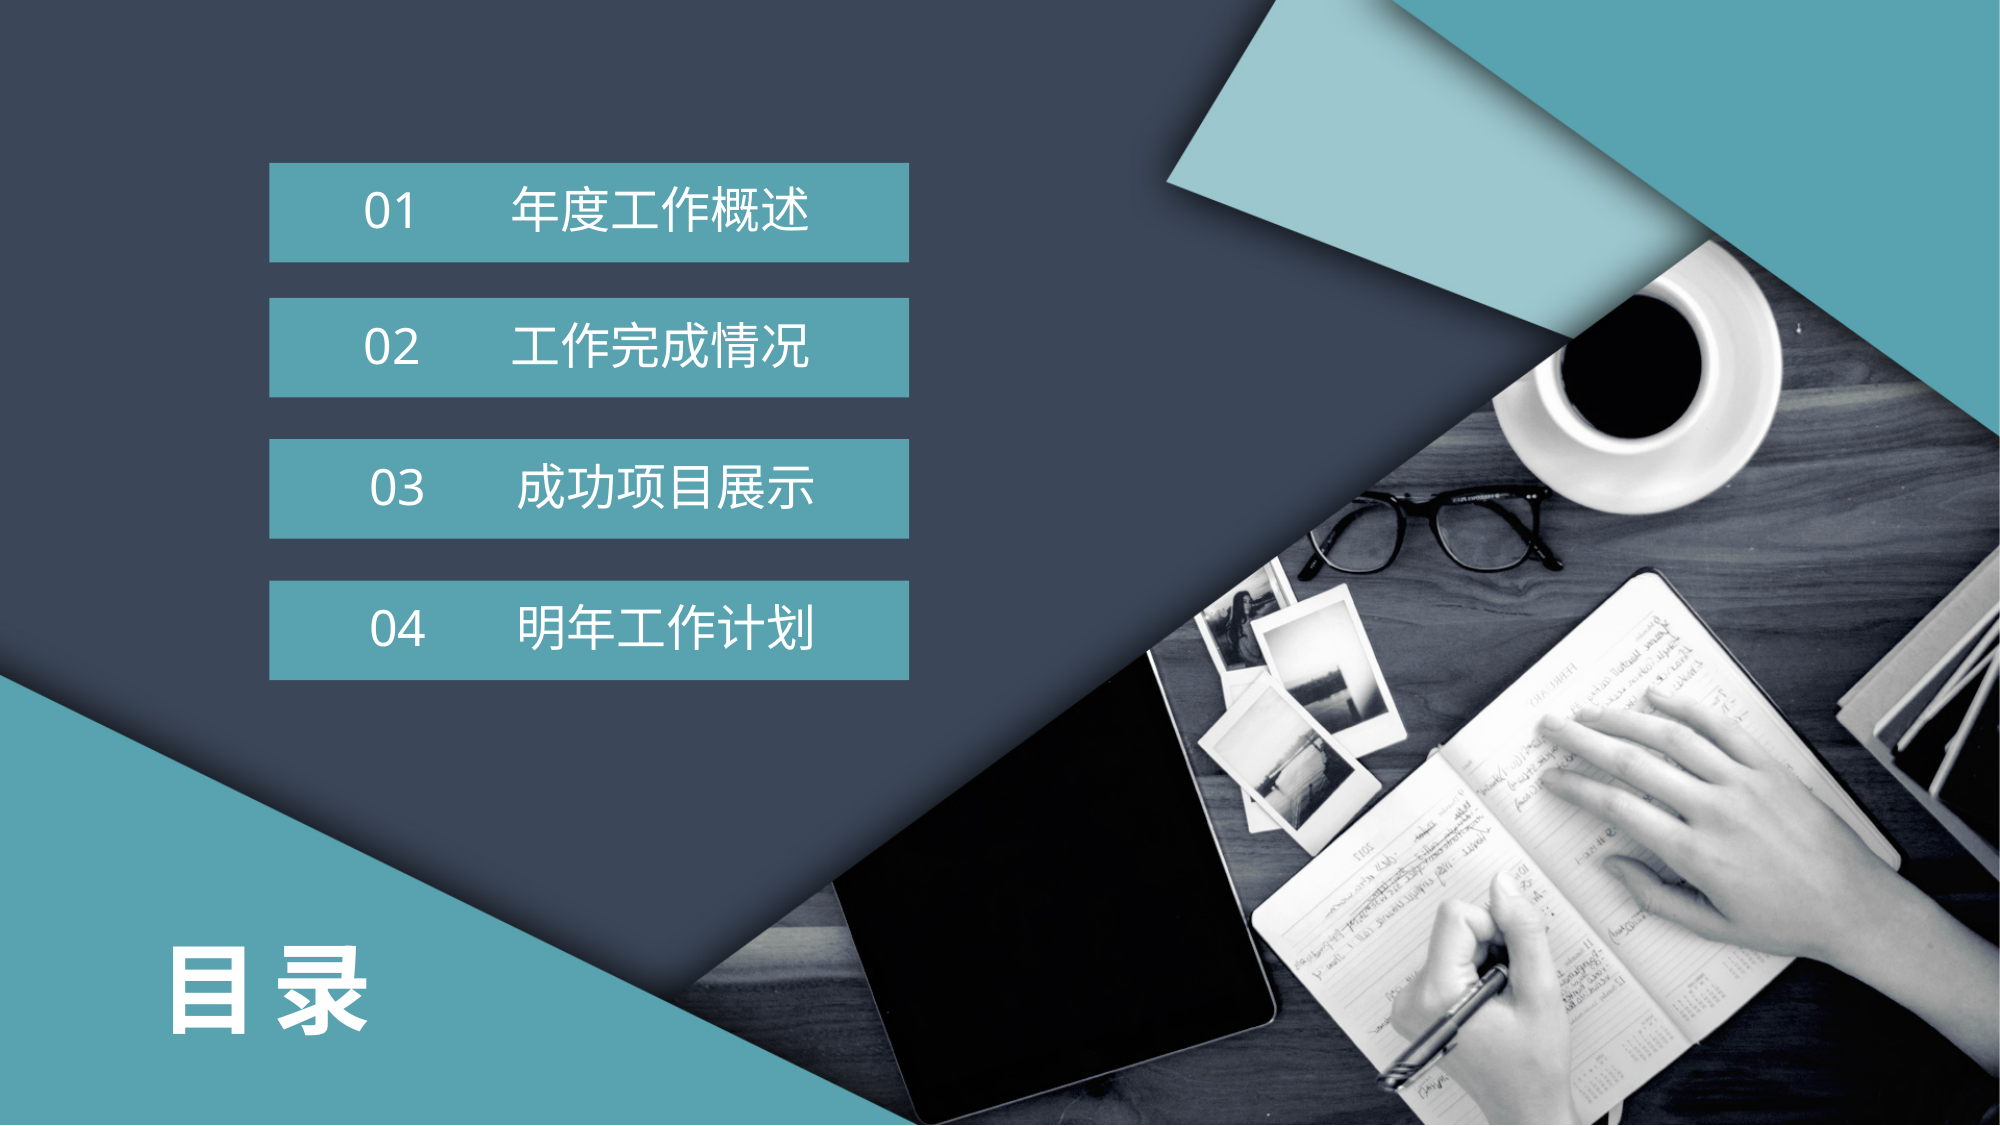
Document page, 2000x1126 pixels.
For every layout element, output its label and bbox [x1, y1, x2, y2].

text_box [269, 162, 910, 681]
picture [0, 0, 2000, 1126]
